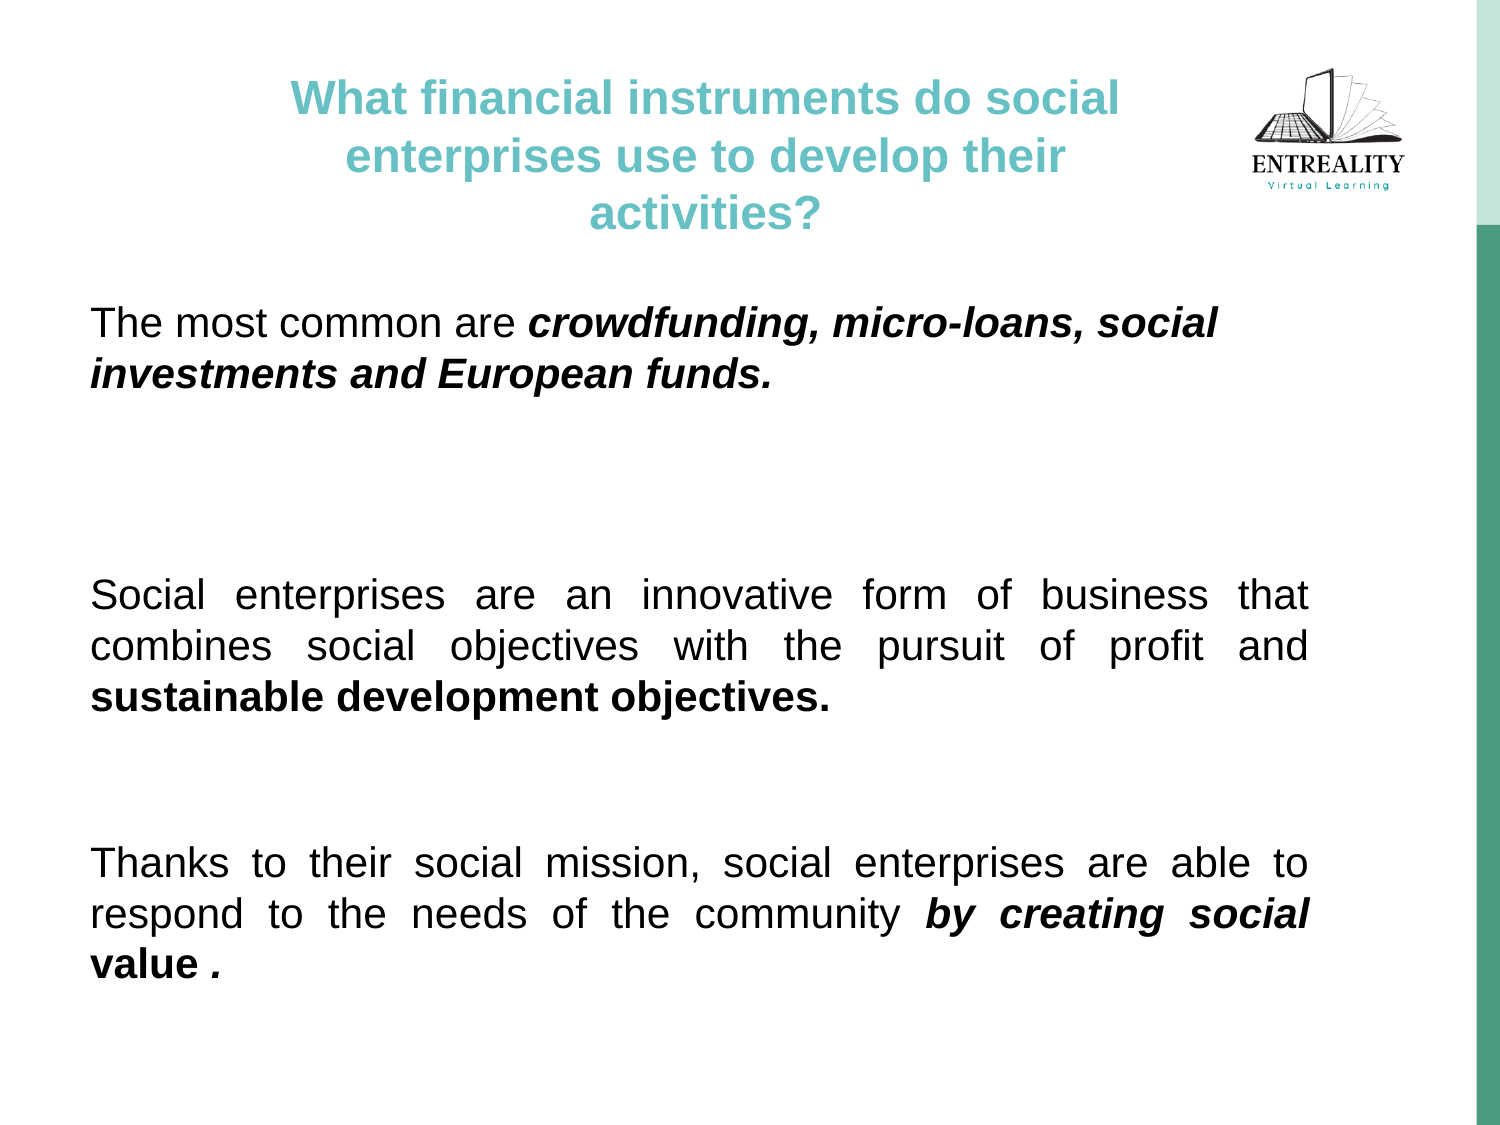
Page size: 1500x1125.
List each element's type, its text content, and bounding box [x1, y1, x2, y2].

picture [1198, 0, 1458, 259]
list The most common are crowdfunding, micro-loans, social investments and European funds. Social enterprises are an innovative form of business that combines social objectives with the pursuit of profit and sustainable development objectives. Thanks to their social mission, social enterprises are able to respond to the needs of the community by creating social value . [75, 287, 1325, 1005]
title What financial instruments do social enterprises use to develop their activities? [259, 59, 1153, 247]
